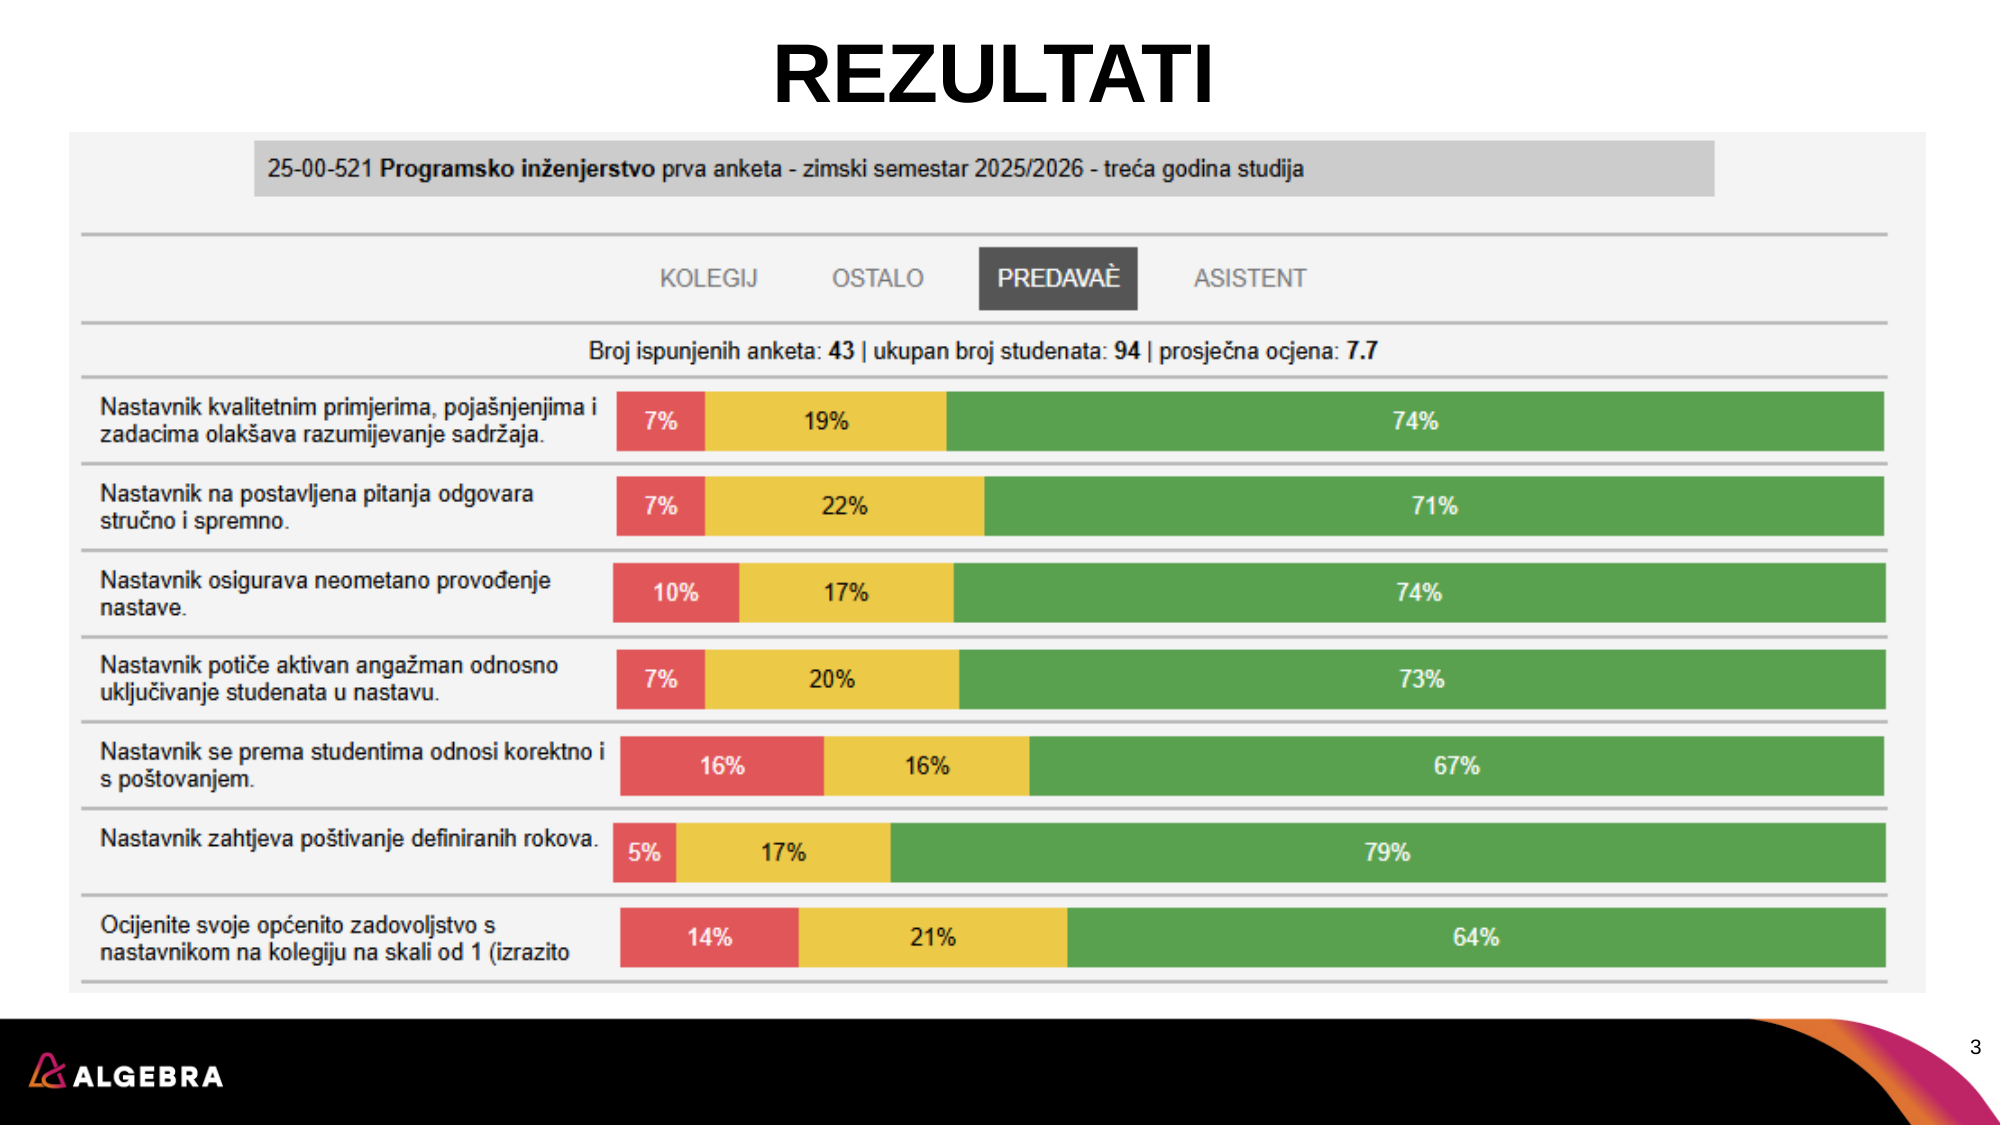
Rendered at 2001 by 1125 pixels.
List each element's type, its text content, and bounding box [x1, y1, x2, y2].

picture [0, 0, 2001, 1125]
title REZULTATI [85, 17, 1918, 129]
